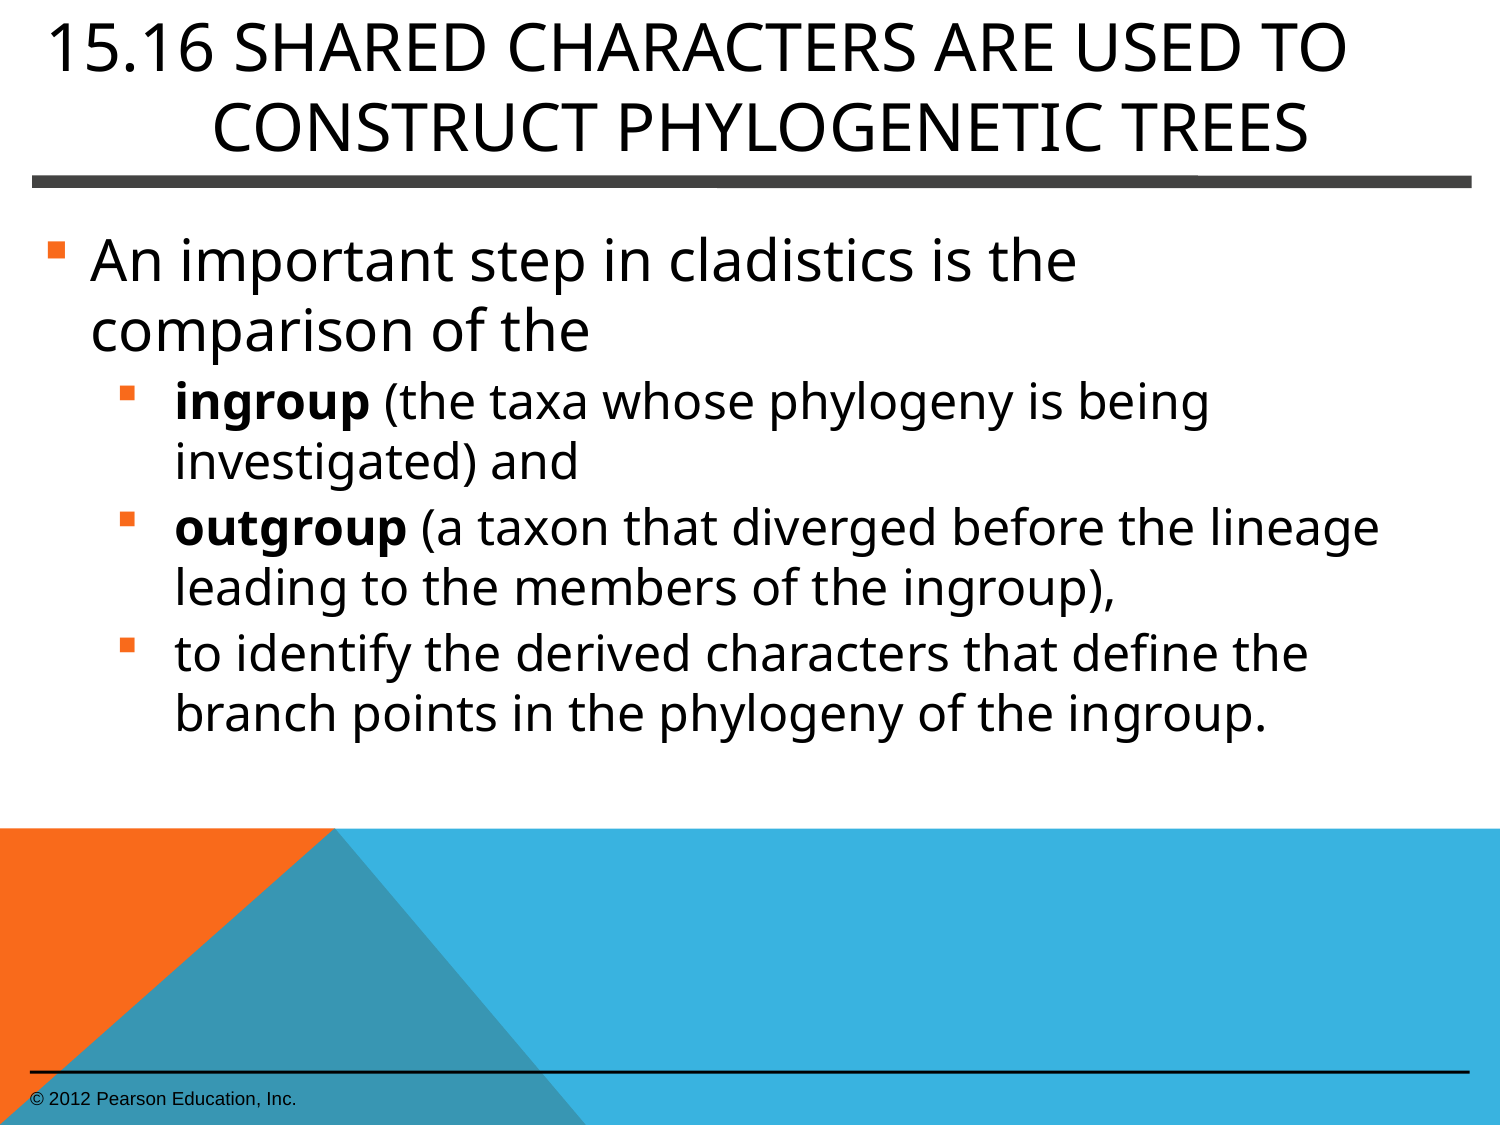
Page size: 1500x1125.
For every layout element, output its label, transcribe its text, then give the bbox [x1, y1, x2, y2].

title 15.16 Shared characters are used to construct phylogenetic trees [29, 17, 1470, 153]
text_box © 2012 Pearson Education, Inc. [29, 1086, 1470, 1110]
list An important step in cladistics is the comparison of the ingroup (the taxa whose phylogeny is being investigated) and outgroup (a taxon that diverged before the lineage leading to the members of the ingroup), to identify the derived characters that define the branch points in the phylogeny of the ingroup. [27, 215, 1428, 1080]
